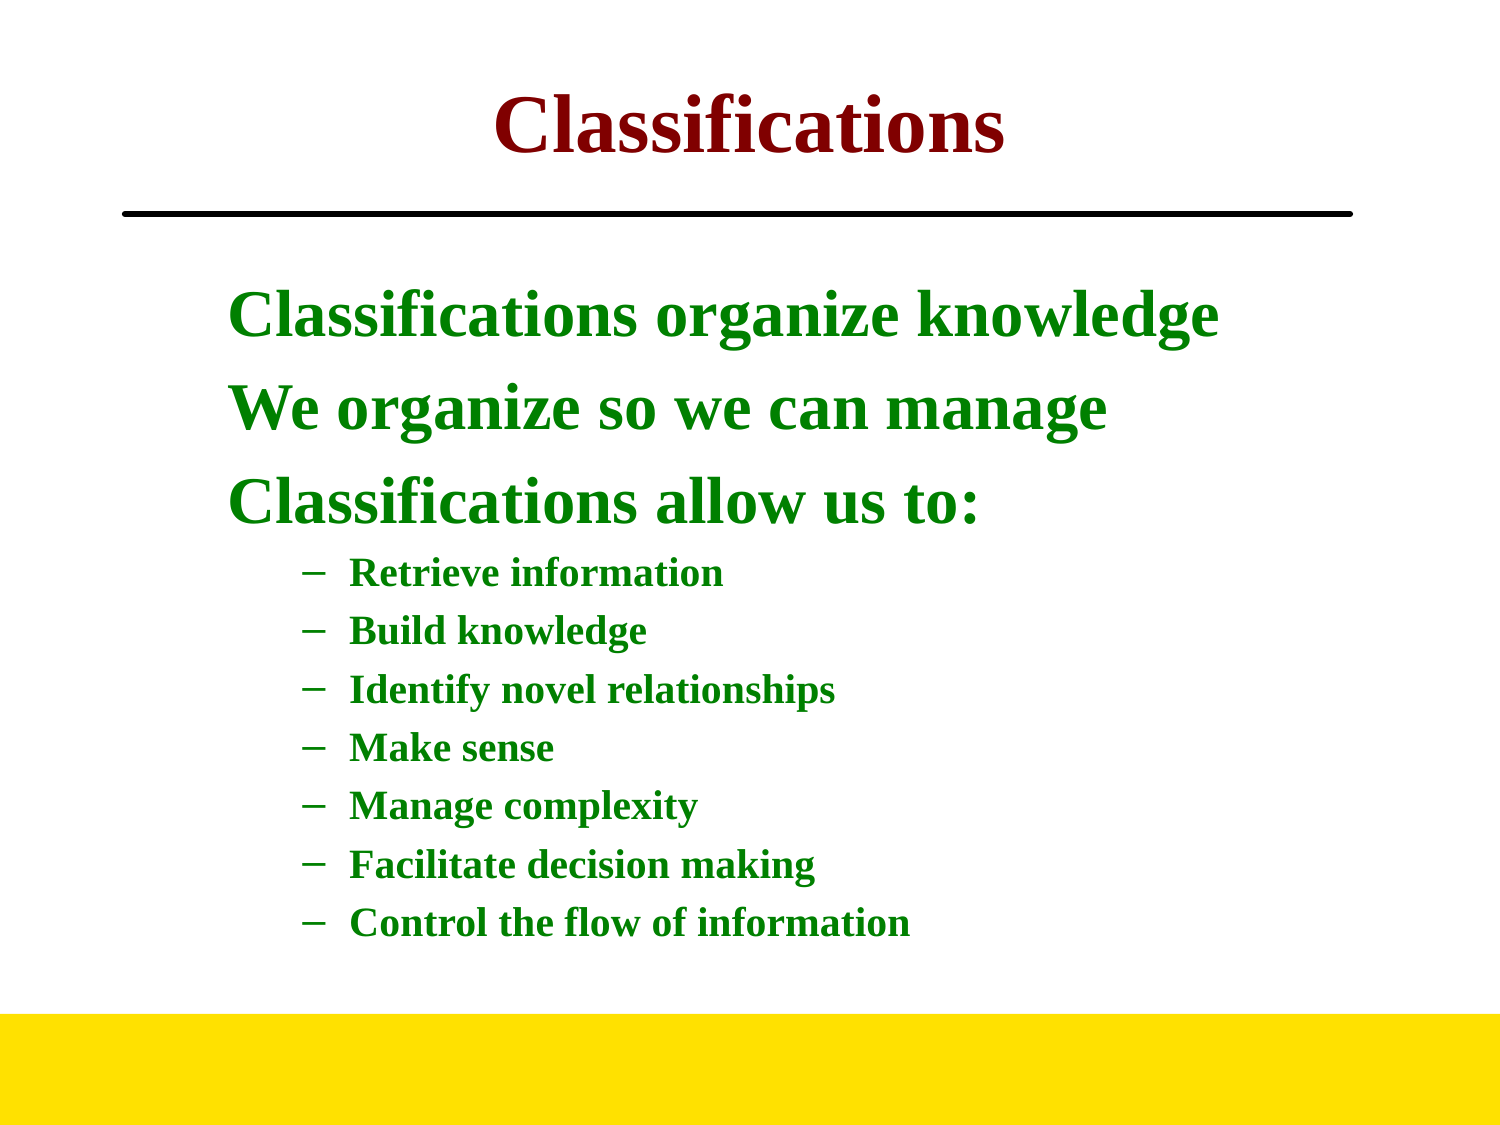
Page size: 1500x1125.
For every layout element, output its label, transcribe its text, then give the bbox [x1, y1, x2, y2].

list Classifications organize knowledge We organize so we can manage Classifications allow us to: Retrieve information Build knowledge Identify novel relationships Make sense Manage complexity Facilitate decision making Control the flow of information [212, 262, 1284, 1005]
title Classifications [137, 24, 1363, 213]
